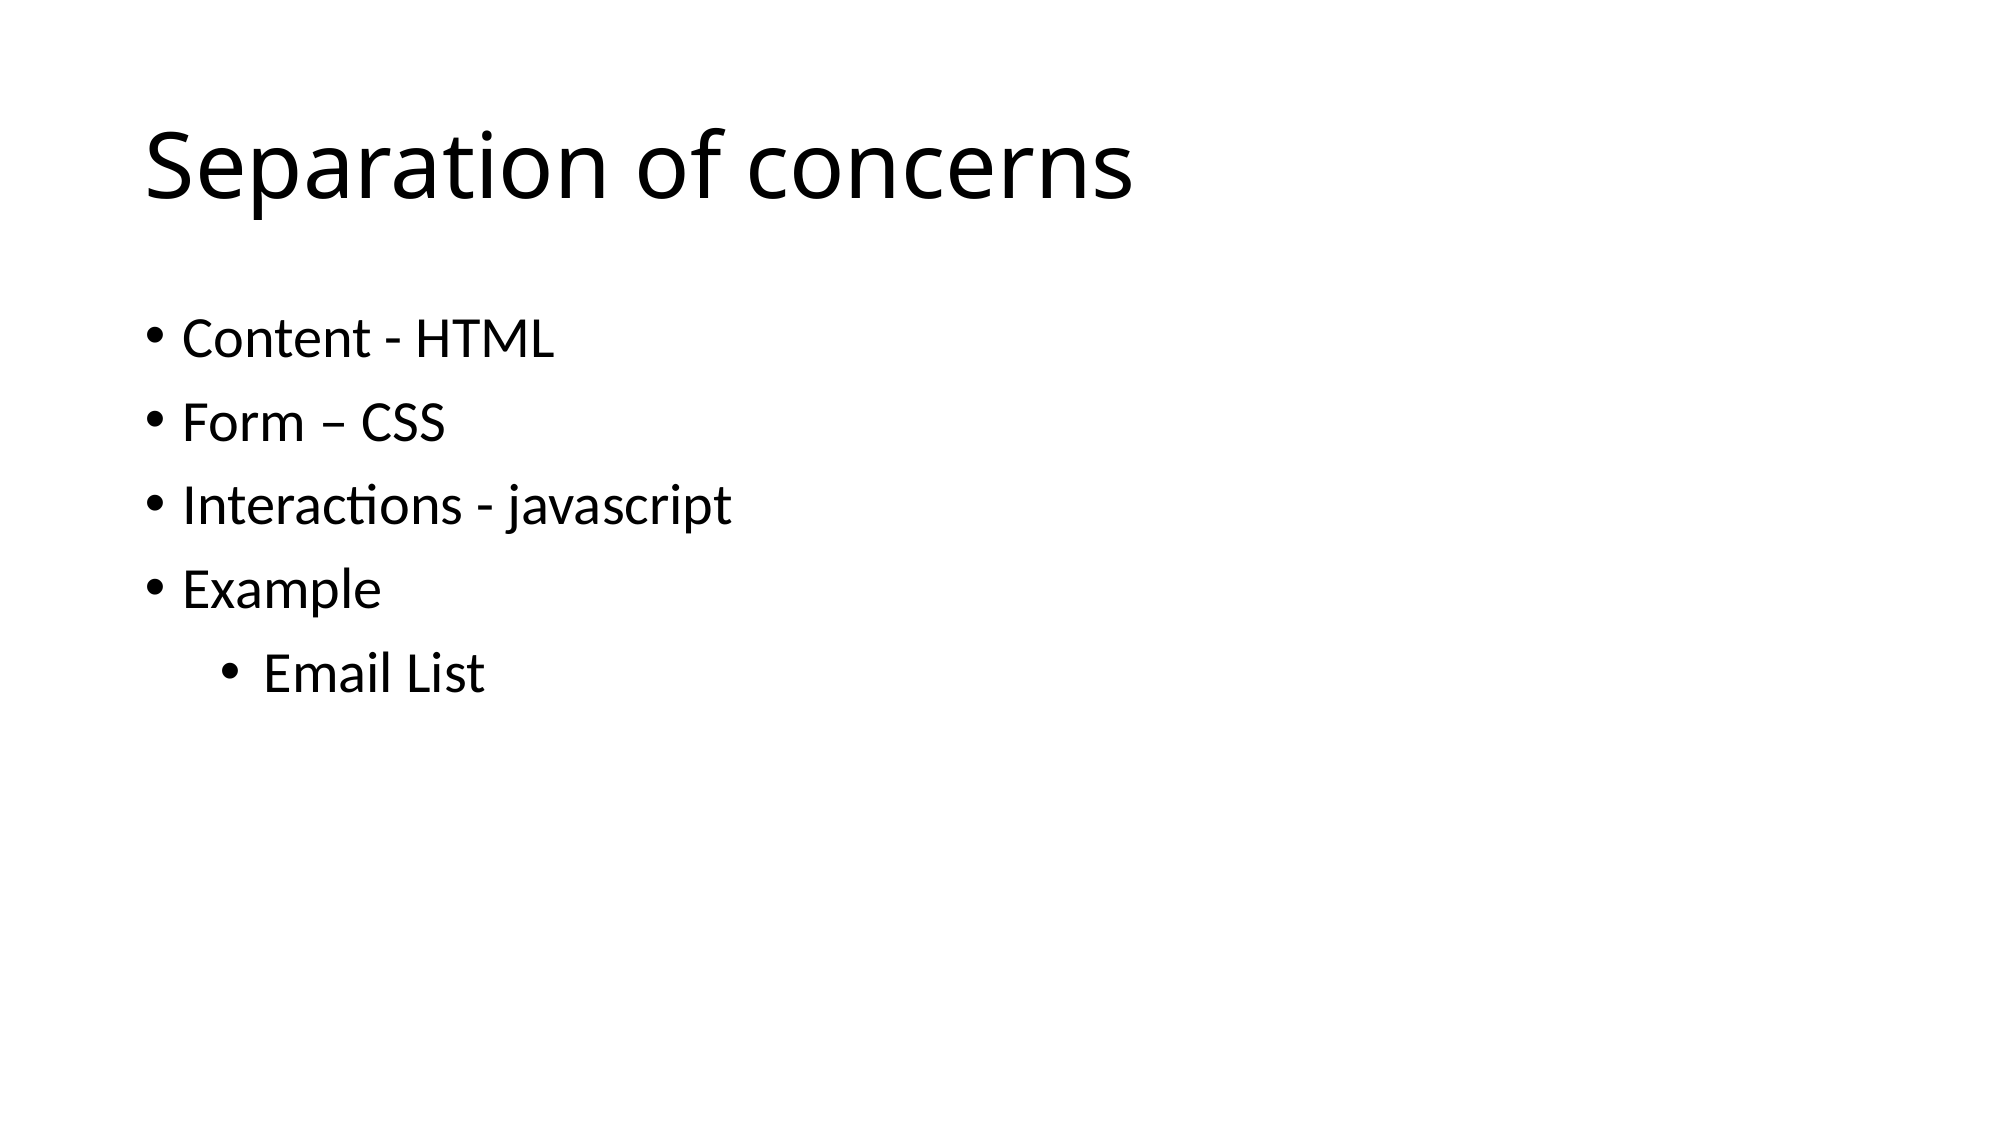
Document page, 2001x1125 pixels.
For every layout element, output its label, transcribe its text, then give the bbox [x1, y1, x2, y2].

list Content - HTML Form – CSS Interactions - javascript Example Email List [136, 298, 1863, 1014]
title Separation of concerns [136, 59, 1863, 278]
